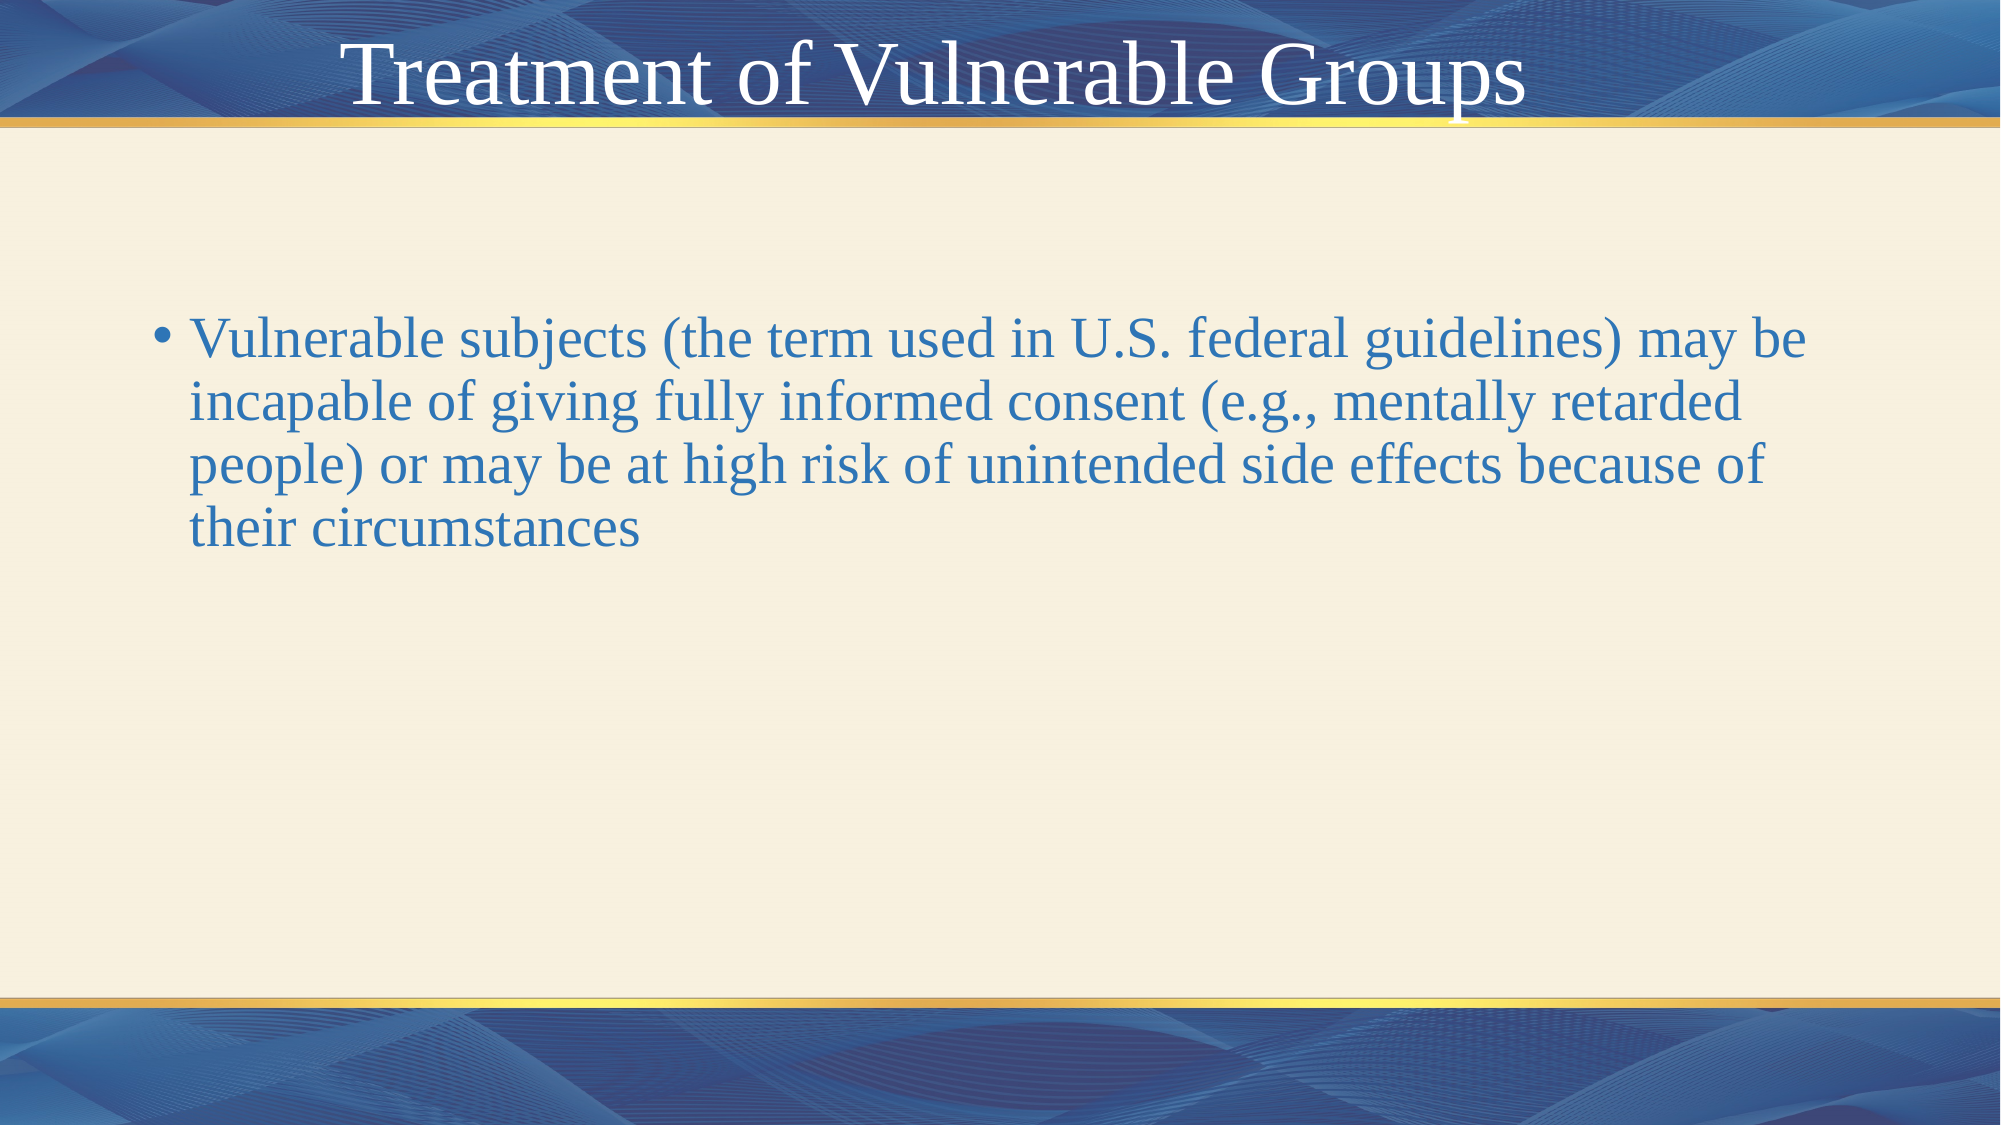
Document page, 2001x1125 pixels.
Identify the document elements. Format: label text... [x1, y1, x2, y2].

list Vulnerable subjects (the term used in U.S. federal guidelines) may be incapable of giving fully informed consent (e.g., mentally retarded people) or may be at high risk of unintended side effects because of their circumstances [137, 299, 1863, 1014]
title Treatment of Vulnerable Groups [324, 0, 1675, 150]
picture [0, 0, 2001, 1125]
